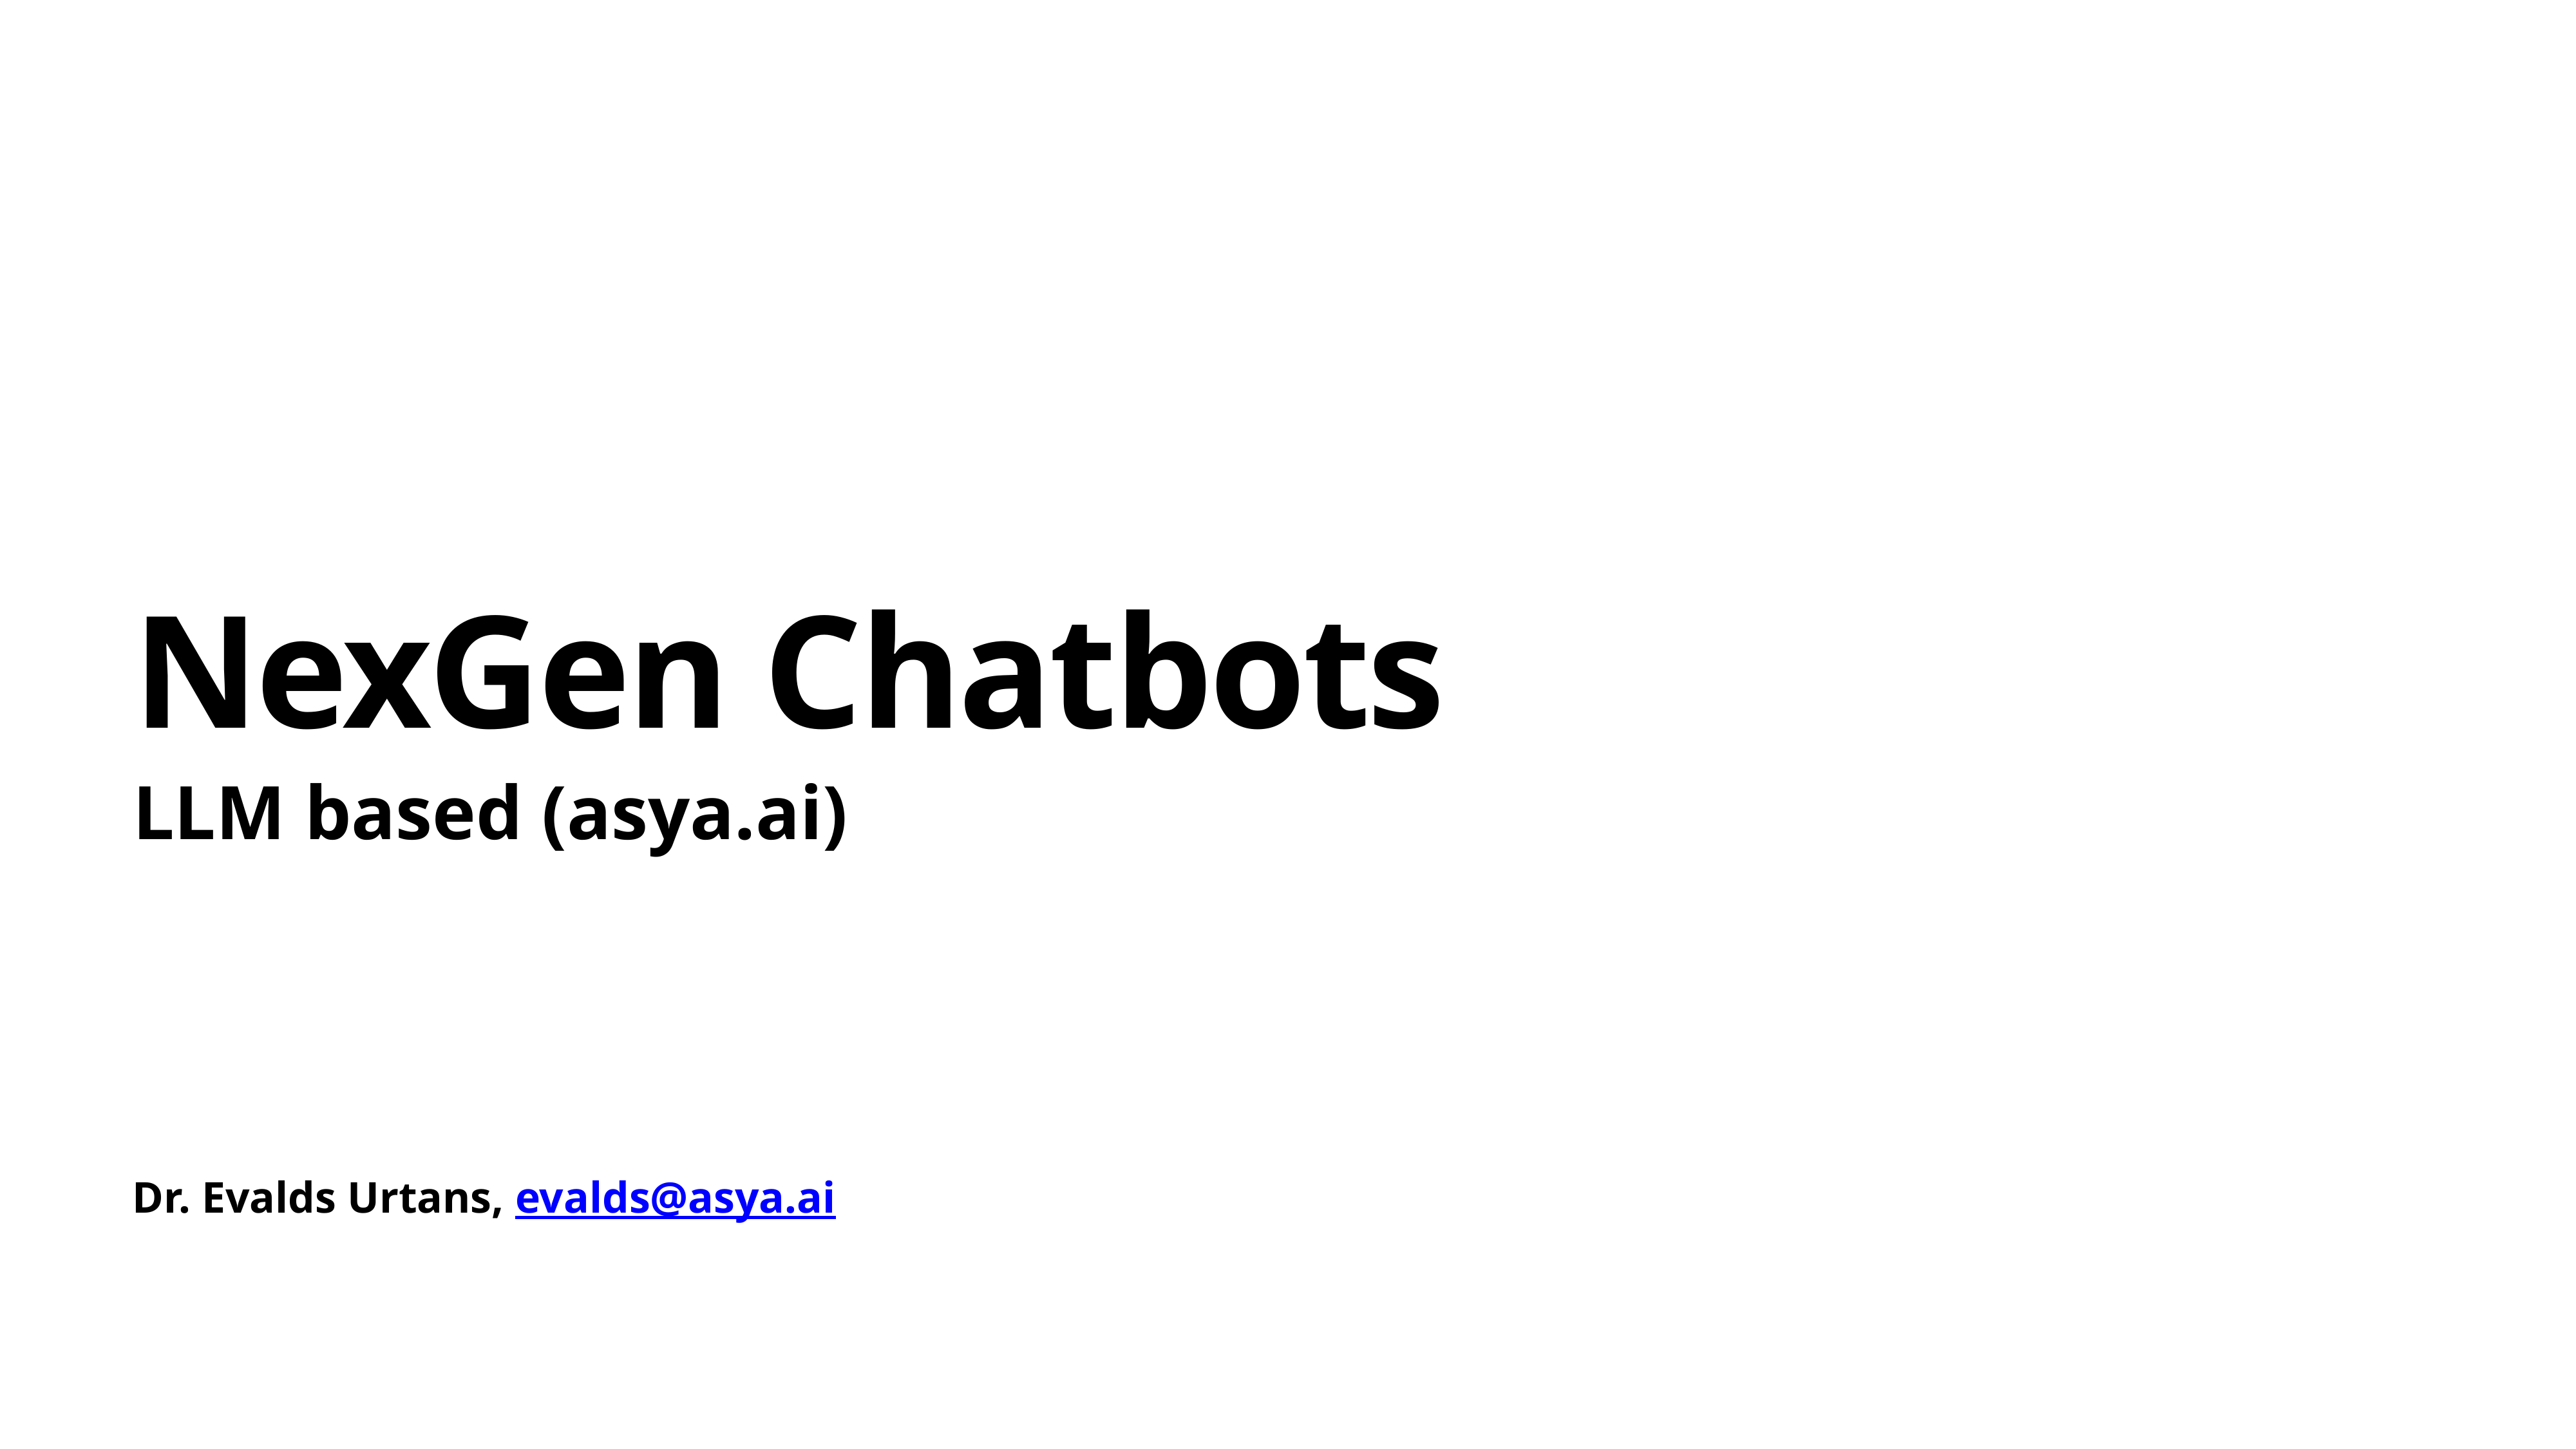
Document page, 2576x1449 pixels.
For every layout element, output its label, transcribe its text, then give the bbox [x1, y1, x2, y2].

title NexGen Chatbots [127, 271, 2449, 760]
subtitle LLM based (asya.ai) [127, 760, 2449, 962]
text_box Dr. Evalds Urtans, evalds@asya.ai [127, 1165, 2449, 1233]
